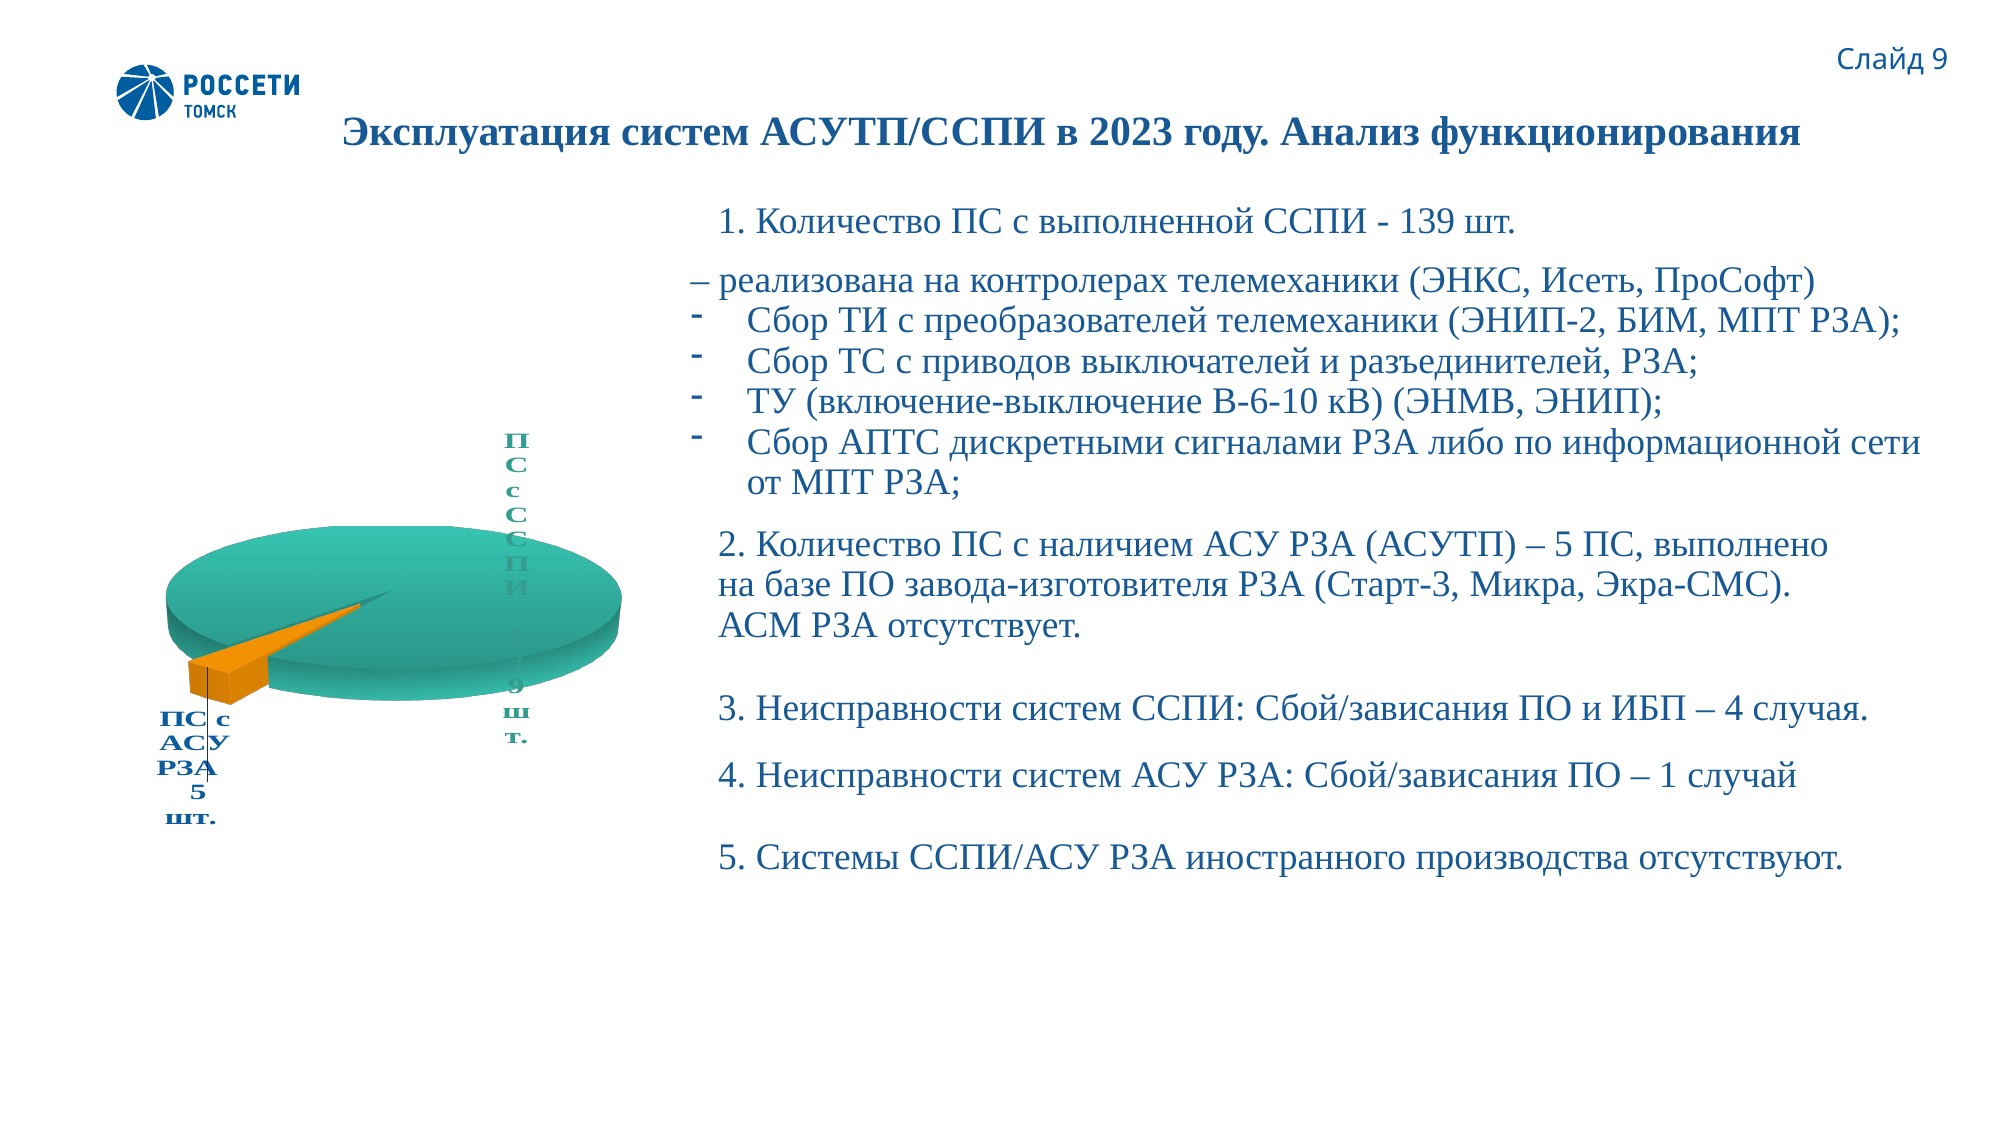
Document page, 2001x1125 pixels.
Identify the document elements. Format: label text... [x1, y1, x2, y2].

text_box 2. Количество ПС с наличием АСУ РЗА (АСУТП) – 5 ПС, выполнено на базе ПО завода-изготовителя РЗА (Старт-3, Микра, Экра-СМС). АСМ РЗА отсутствует. [710, 551, 1864, 653]
text_box Слайд 9 [1812, 37, 1973, 84]
text_box – реализована на контролерах телемеханики (ЭНКС, Исеть, ПроСофт) Сбор ТИ с преобразователей телемеханики (ЭНИП-2, БИМ, МПТ РЗА); Сбор ТС с приводов выключателей и разъединителей, РЗА; ТУ (включение-выключение В-6-10 кВ) (ЭНМВ, ЭНИП); Сбор АПТС дискретными сигналами РЗА либо по информационной сети от МПТ РЗА; [683, 252, 1949, 551]
chart [11, 217, 659, 830]
text_box 3. Неисправности систем ССПИ: Сбой/зависания ПО и ИБП – 4 случая. [710, 680, 1901, 736]
text_box 4. Неисправности систем АСУ РЗА: Сбой/зависания ПО – 1 случай [710, 747, 1830, 803]
text_box Эксплуатация систем АСУТП/ССПИ в 2023 году. Анализ функционирования [302, 102, 1840, 162]
text_box 1. Количество ПС с выполненной ССПИ - 139 шт. [710, 193, 1726, 250]
text_box 5. Системы ССПИ/АСУ РЗА иностранного производства отсутствуют. [710, 829, 1885, 885]
